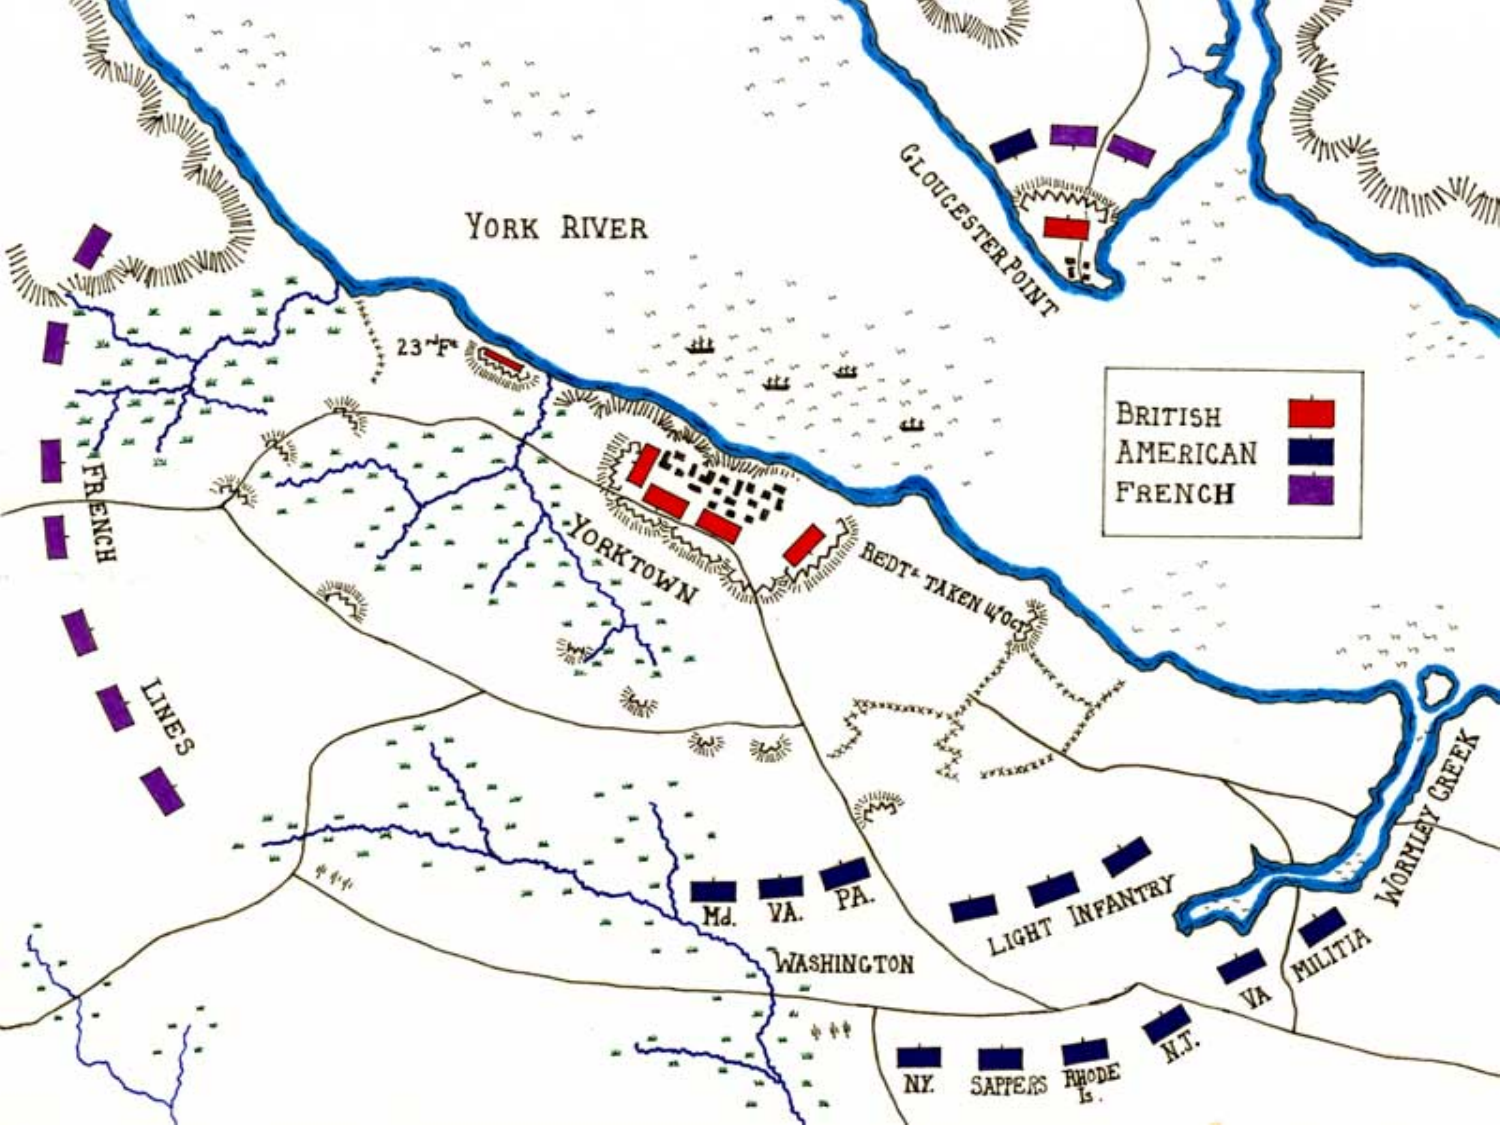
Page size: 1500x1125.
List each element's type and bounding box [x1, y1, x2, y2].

list [0, 0, 1500, 1125]
